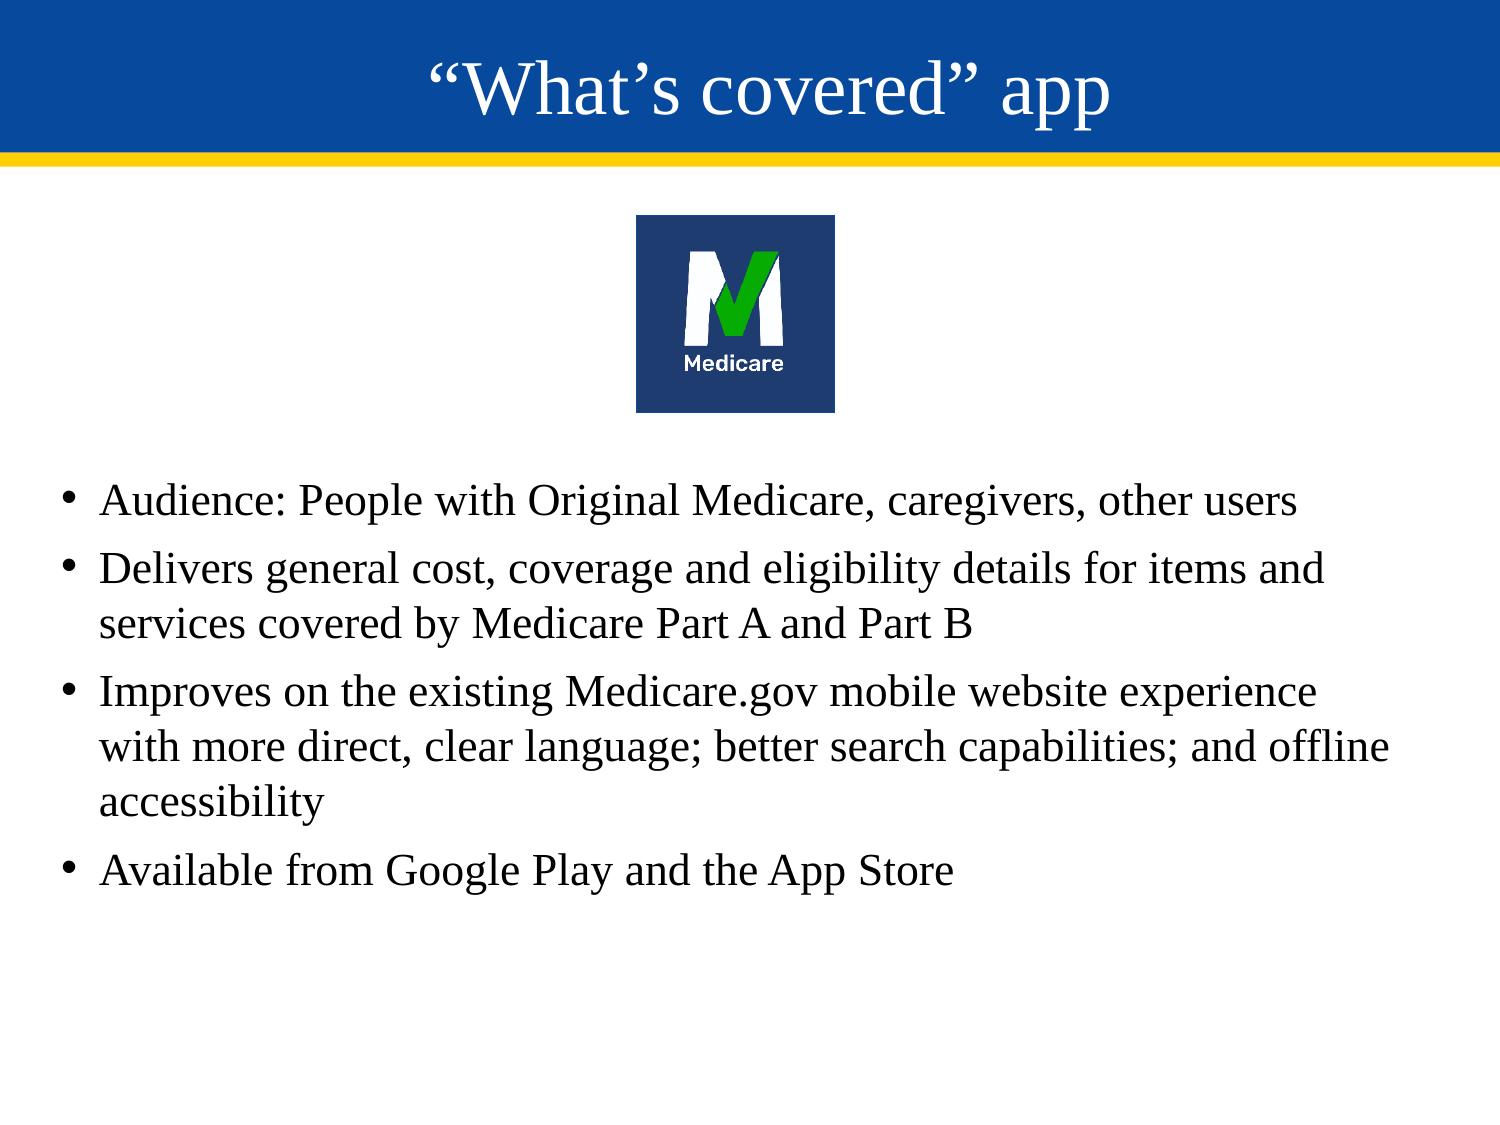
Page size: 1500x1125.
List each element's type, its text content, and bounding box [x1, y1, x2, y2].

list Audience: People with Original Medicare, caregivers, other users Delivers general cost, coverage and eligibility details for items and services covered by Medicare Part A and Part B Improves on the existing Medicare.gov mobile website experience with more direct, clear language; better search capabilities; and offline accessibility Available from Google Play and the App Store [60, 412, 1410, 941]
picture [636, 214, 835, 413]
title “What’s covered” app [127, 37, 1414, 132]
